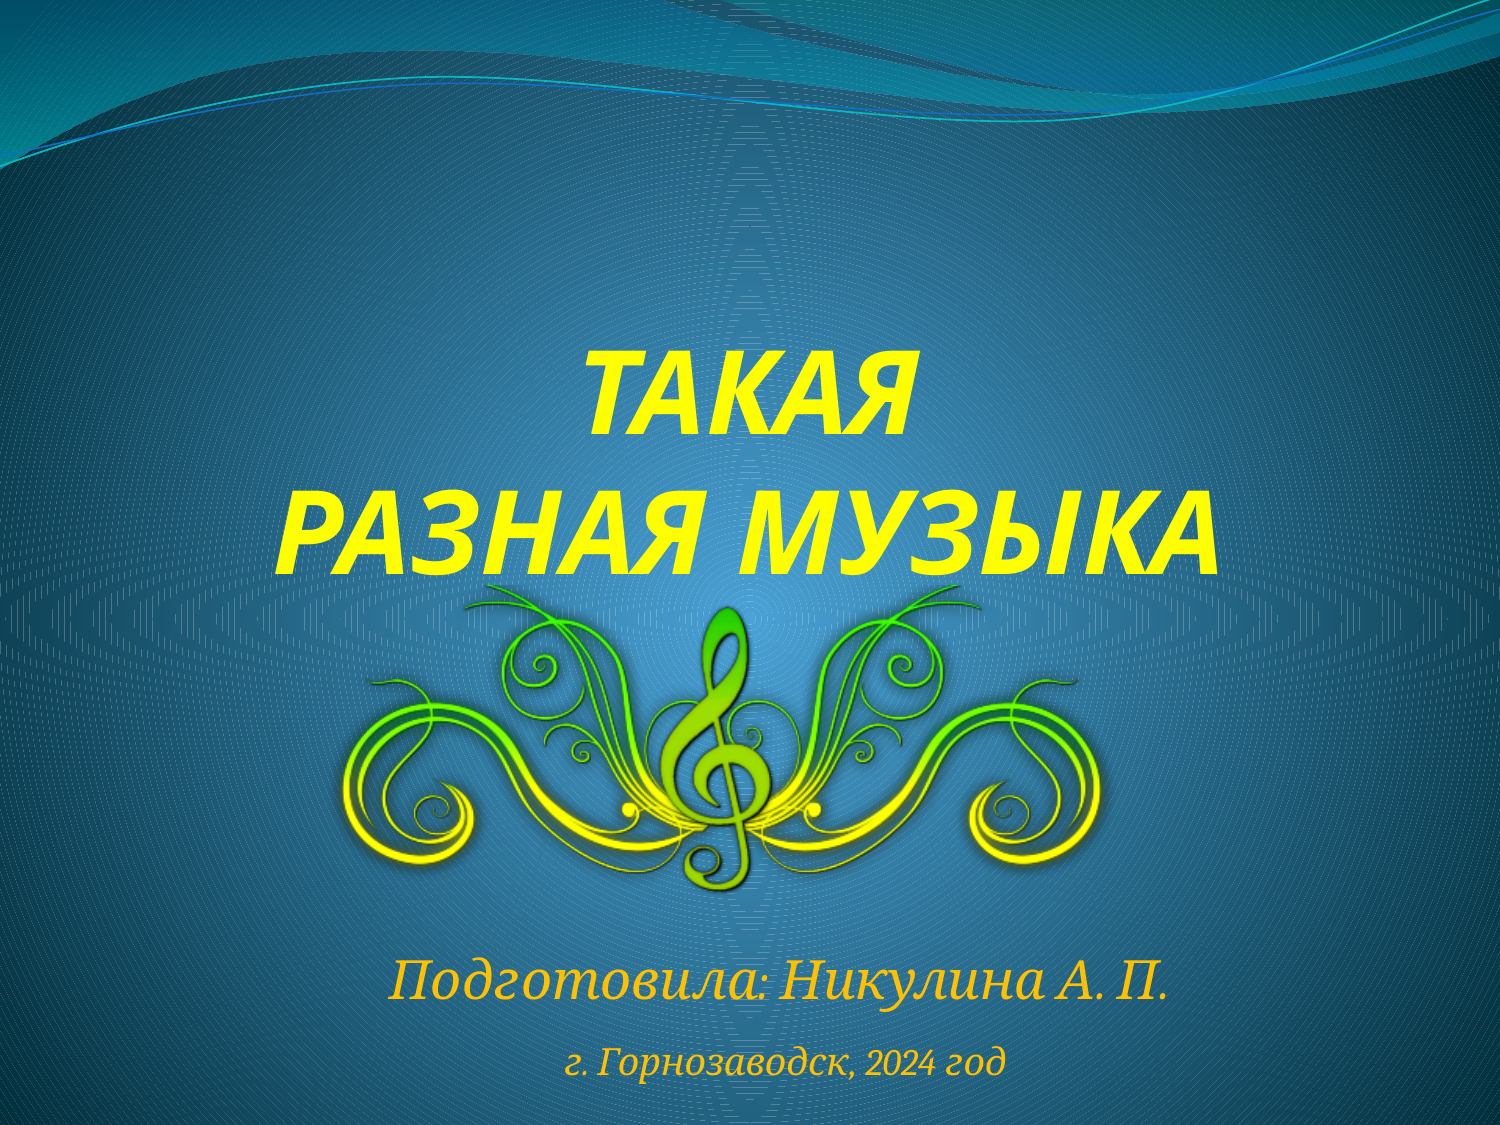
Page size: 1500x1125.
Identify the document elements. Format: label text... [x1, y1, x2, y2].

title ТАКАЯ РАЗНАЯ МУЗЫКА [0, 210, 1500, 598]
text_box г. Горнозаводск, 2024 год [525, 1031, 1046, 1091]
subtitle Подготовила: Никулина А. П. [164, 937, 1418, 1032]
picture [292, 585, 1153, 899]
